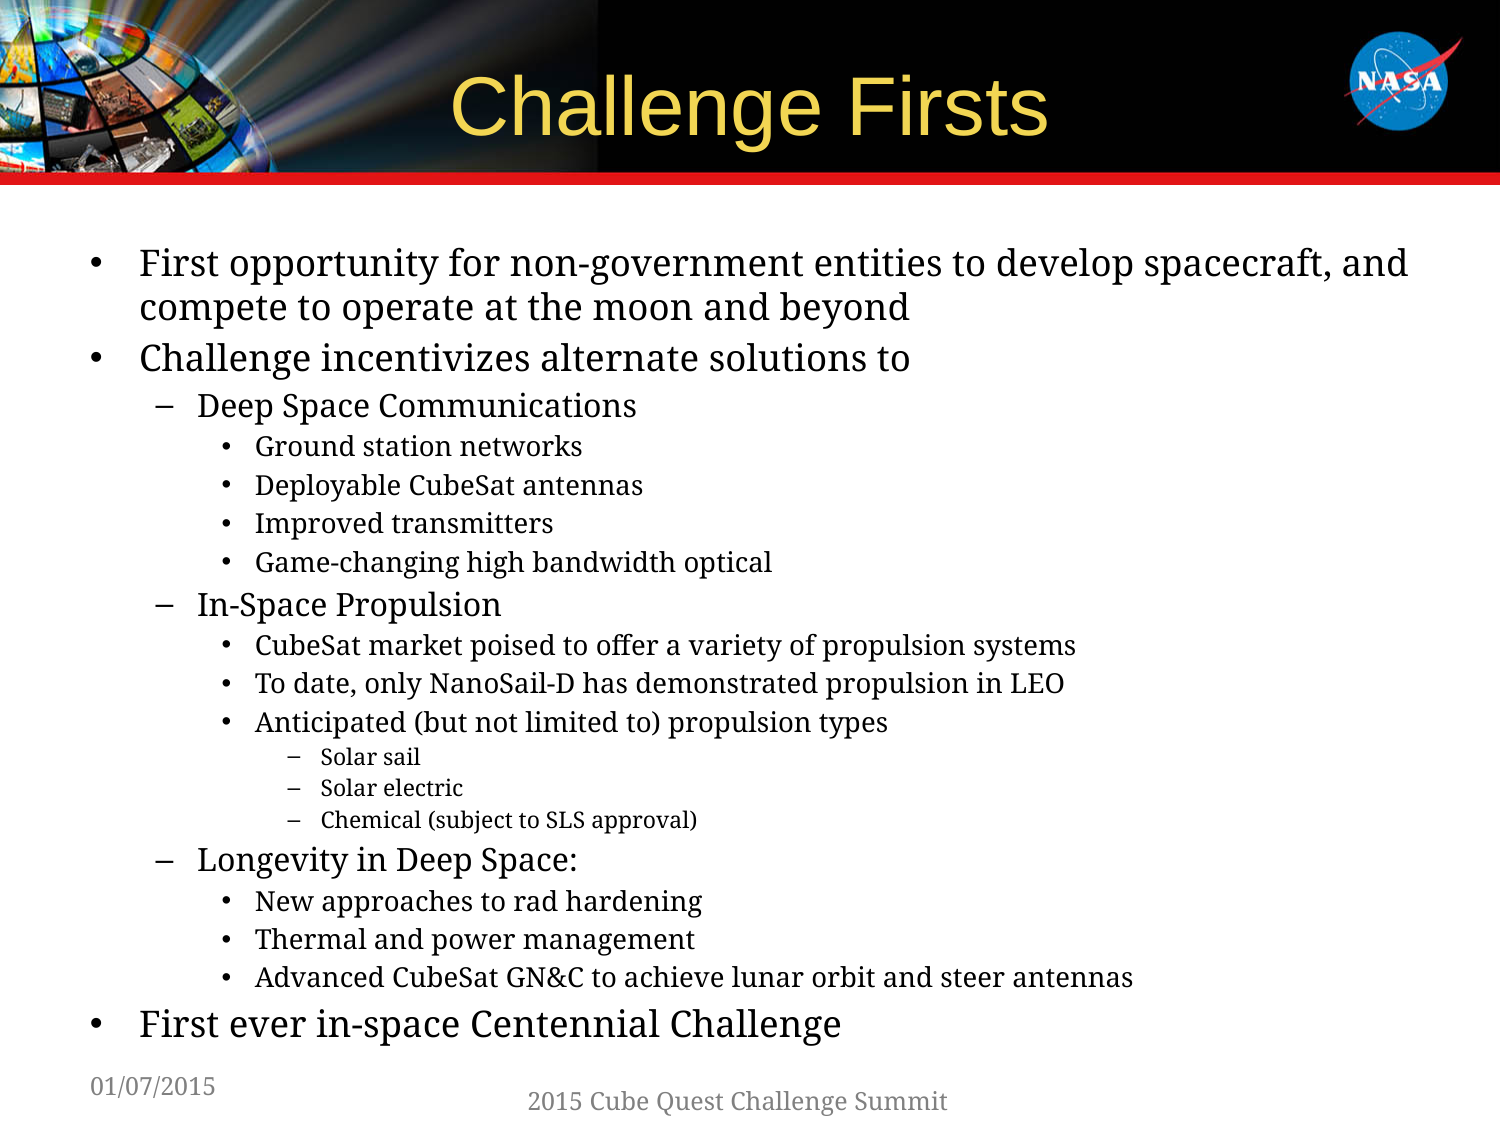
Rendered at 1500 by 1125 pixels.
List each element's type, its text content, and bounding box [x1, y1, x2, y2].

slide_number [75, 1063, 235, 1103]
title Challenge Firsts [75, 45, 1425, 169]
picture [0, 0, 1500, 185]
list First opportunity for non-government entities to develop spacecraft, and compete to operate at the moon and beyond Challenge incentivizes alternate solutions to Deep Space Communications Ground station networks Deployable CubeSat antennas Improved transmitters Game-changing high bandwidth optical In-Space Propulsion CubeSat market poised to offer a variety of propulsion systems To date, only NanoSail-D has demonstrated propulsion in LEO Anticipated (but not limited to) propulsion types Solar sail Solar electric Chemical (subject to SLS approval) Longevity in Deep Space: New approaches to rad hardening Thermal and power management Advanced CubeSat GN&C to achieve lunar orbit and steer antennas First ever in-space Centennial Challenge [75, 232, 1425, 1067]
footer 2015 Cube Quest Challenge Summit [512, 1078, 988, 1119]
